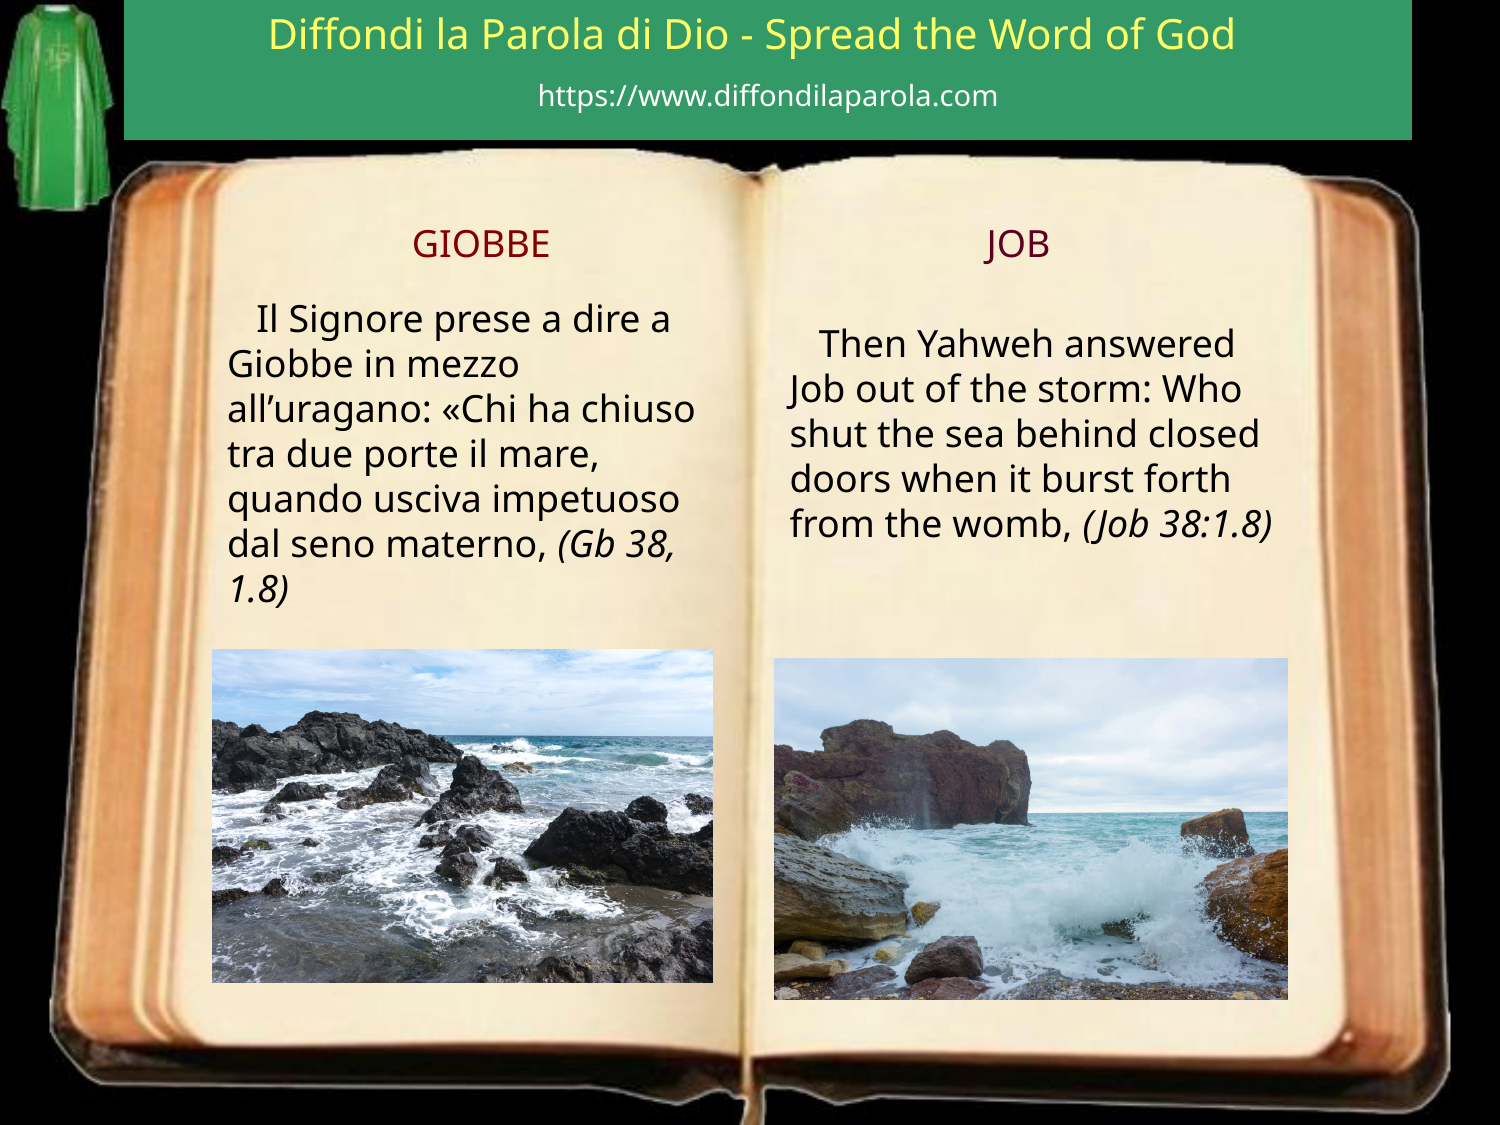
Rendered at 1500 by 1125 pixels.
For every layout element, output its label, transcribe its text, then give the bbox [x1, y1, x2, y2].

picture [0, 0, 1500, 1125]
text_box Diffondi la Parola di Dio - Spread the Word of God https://www.diffondilaparola.com [124, 0, 1412, 140]
text_box GIOBBE [200, 212, 762, 273]
text_box Il Signore prese a dire a Giobbe in mezzo all’uragano: «Chi ha chiuso tra due porte il mare, quando usciva impetuoso dal seno materno, (Gb 38, 1.8) [212, 287, 738, 618]
text_box Then Yahweh answered Job out of the storm: Who shut the sea behind closed doors when it burst forth from the womb, (Job 38:1.8) [774, 312, 1300, 553]
text_box JOB [762, 212, 1275, 273]
